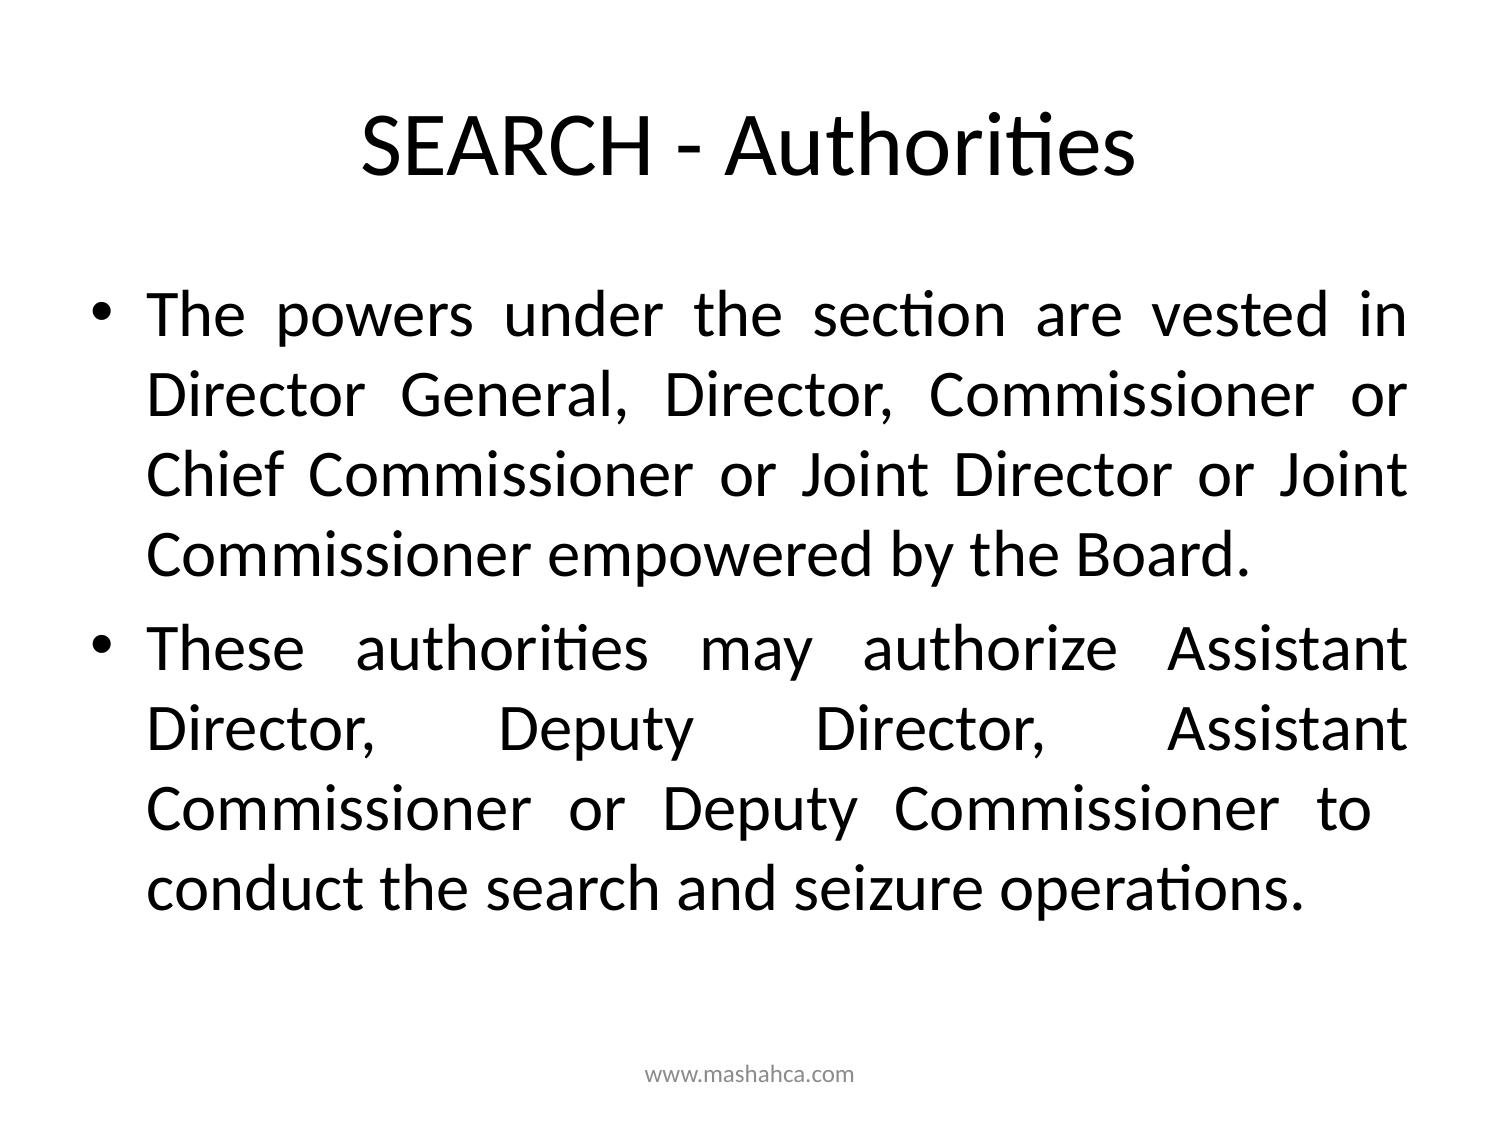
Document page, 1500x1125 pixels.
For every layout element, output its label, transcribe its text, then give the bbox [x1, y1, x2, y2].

footer www.mashahca.com [512, 1042, 988, 1103]
title SEARCH - Authorities [75, 45, 1425, 233]
list The powers under the section are vested in Director General, Director, Commissioner or Chief Commissioner or Joint Director or Joint Commissioner empowered by the Board. These authorities may authorize Assistant Director, Deputy Director, Assistant Commissioner or Deputy Commissioner to conduct the search and seizure operations. [75, 262, 1425, 1005]
